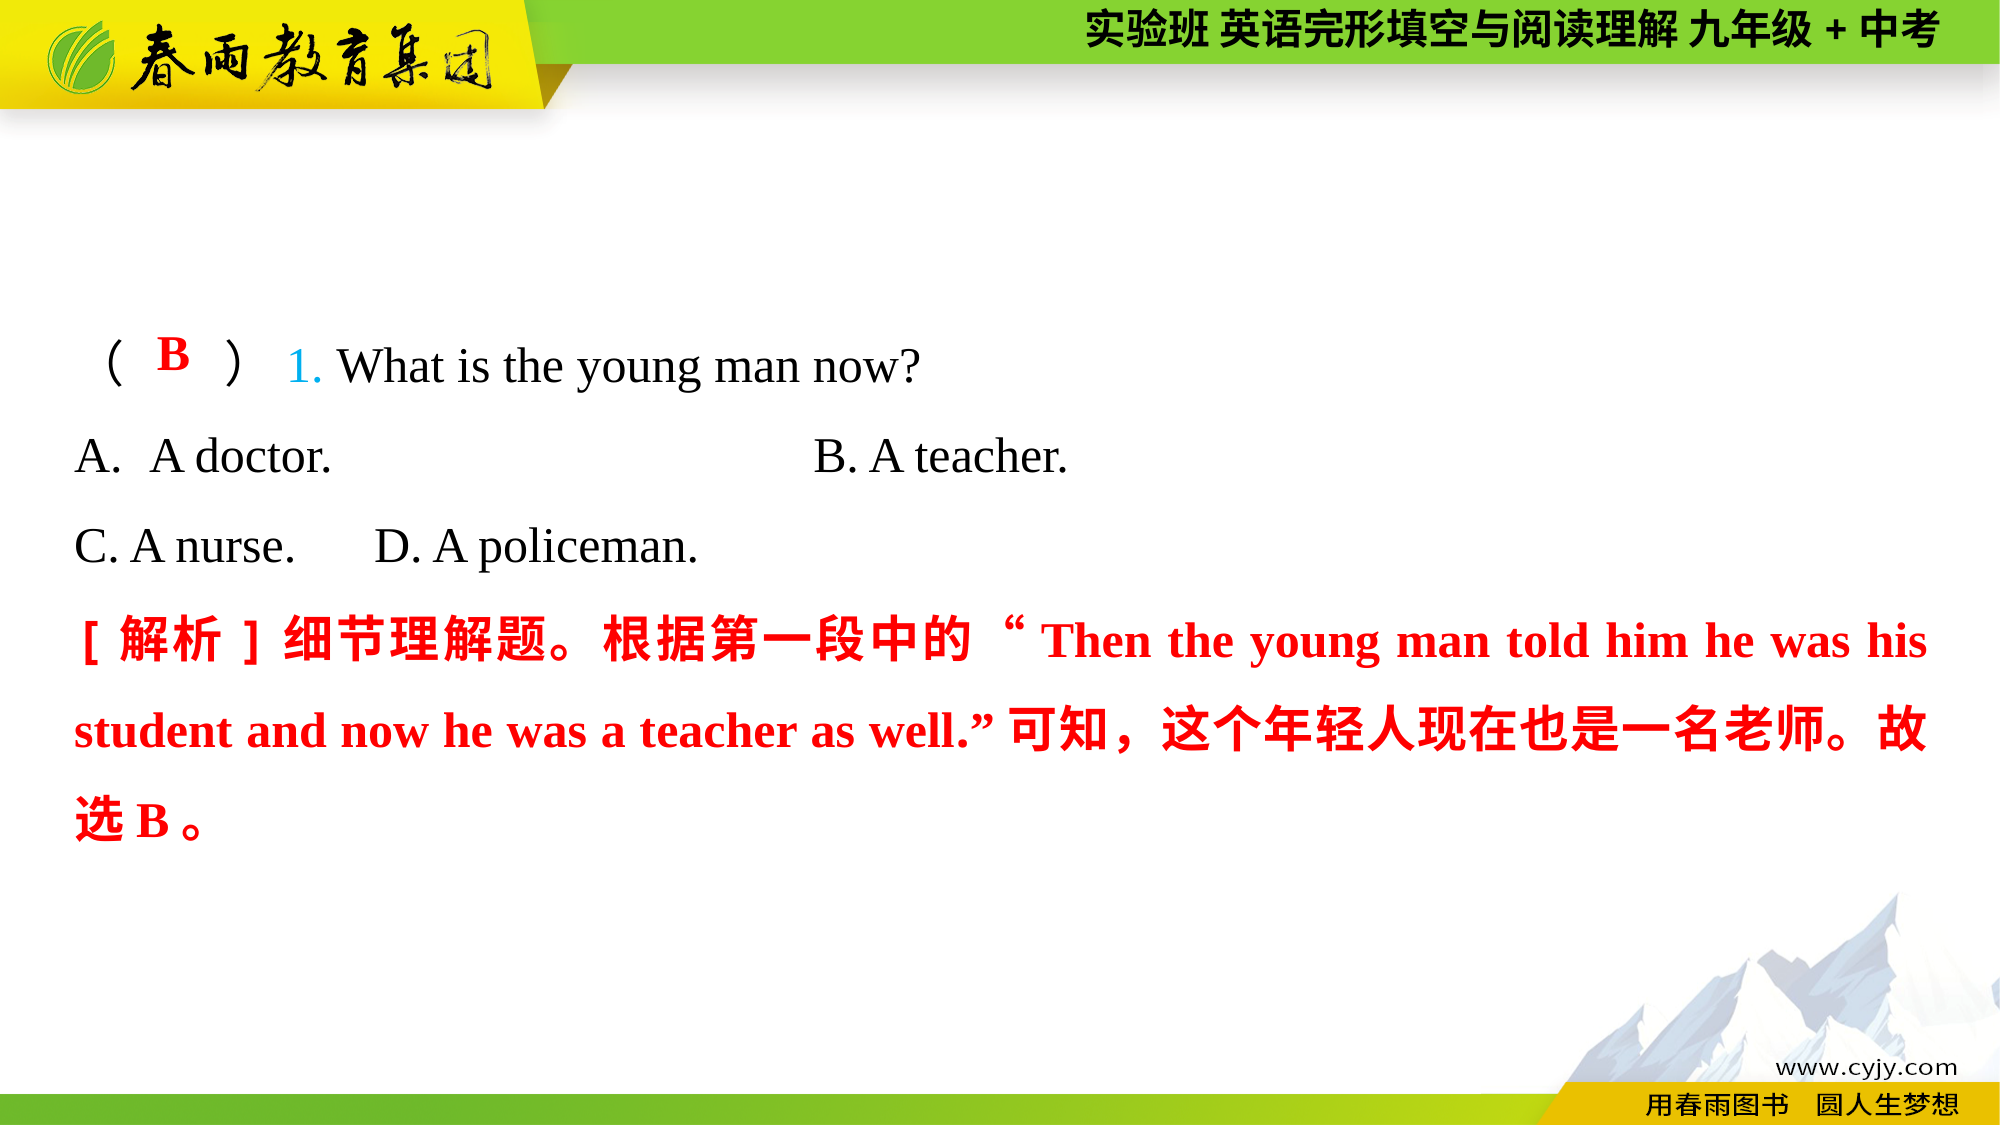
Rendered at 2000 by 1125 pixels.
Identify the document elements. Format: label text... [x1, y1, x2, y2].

list （ ）1. What is the young man now? A doctor. B. A teacher. C. A nurse. D. A policeman. [59, 294, 1944, 583]
text_box [解析]细节理解题。根据第一段中的“Then the young man told him he was his student and now he was a teacher as well.”可知，这个年轻人现在也是一名老师。故选B。 [59, 583, 1944, 855]
picture [0, 0, 2000, 1125]
text_box B [141, 312, 205, 388]
